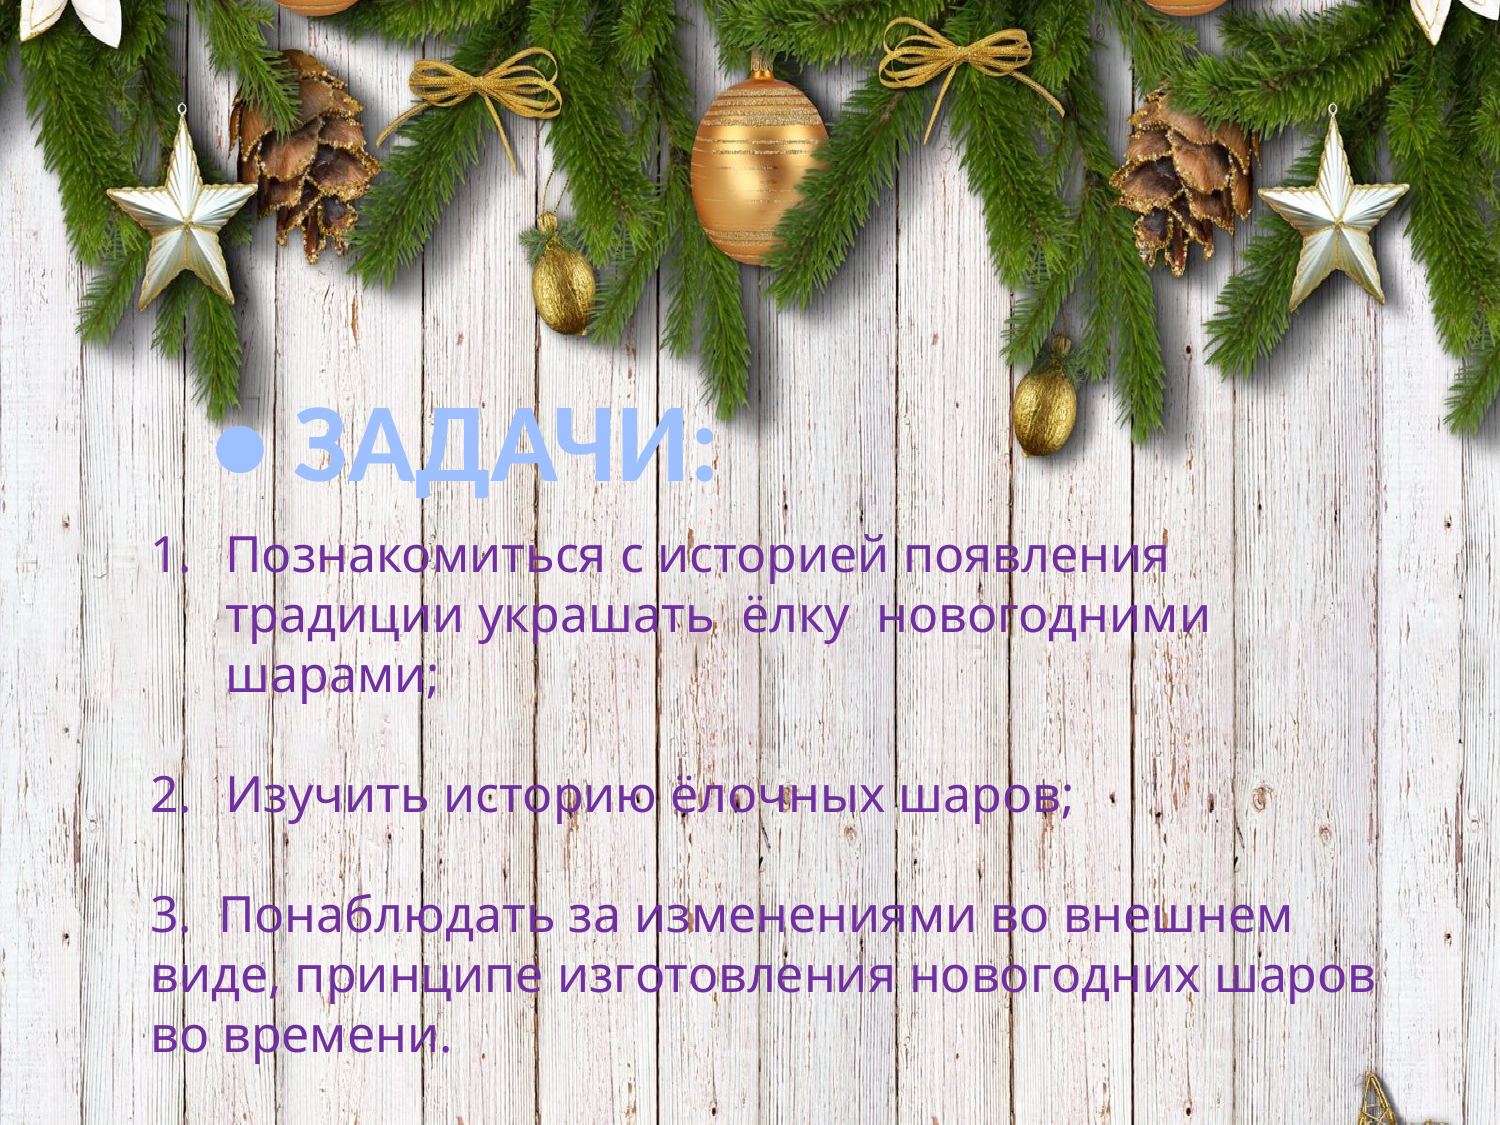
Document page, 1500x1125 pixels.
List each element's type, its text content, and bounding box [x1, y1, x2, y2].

text_box • ЗАДАЧИ: [183, 361, 750, 512]
text_box Познакомиться с историей появления традиции украшать ёлку новогодними шарами; Изучить историю ёлочных шаров; 3. Понаблюдать за изменениями во внешнем виде, принципе изготовления новогодних шаров во времени. [135, 515, 1400, 1070]
picture [0, 0, 1500, 1125]
